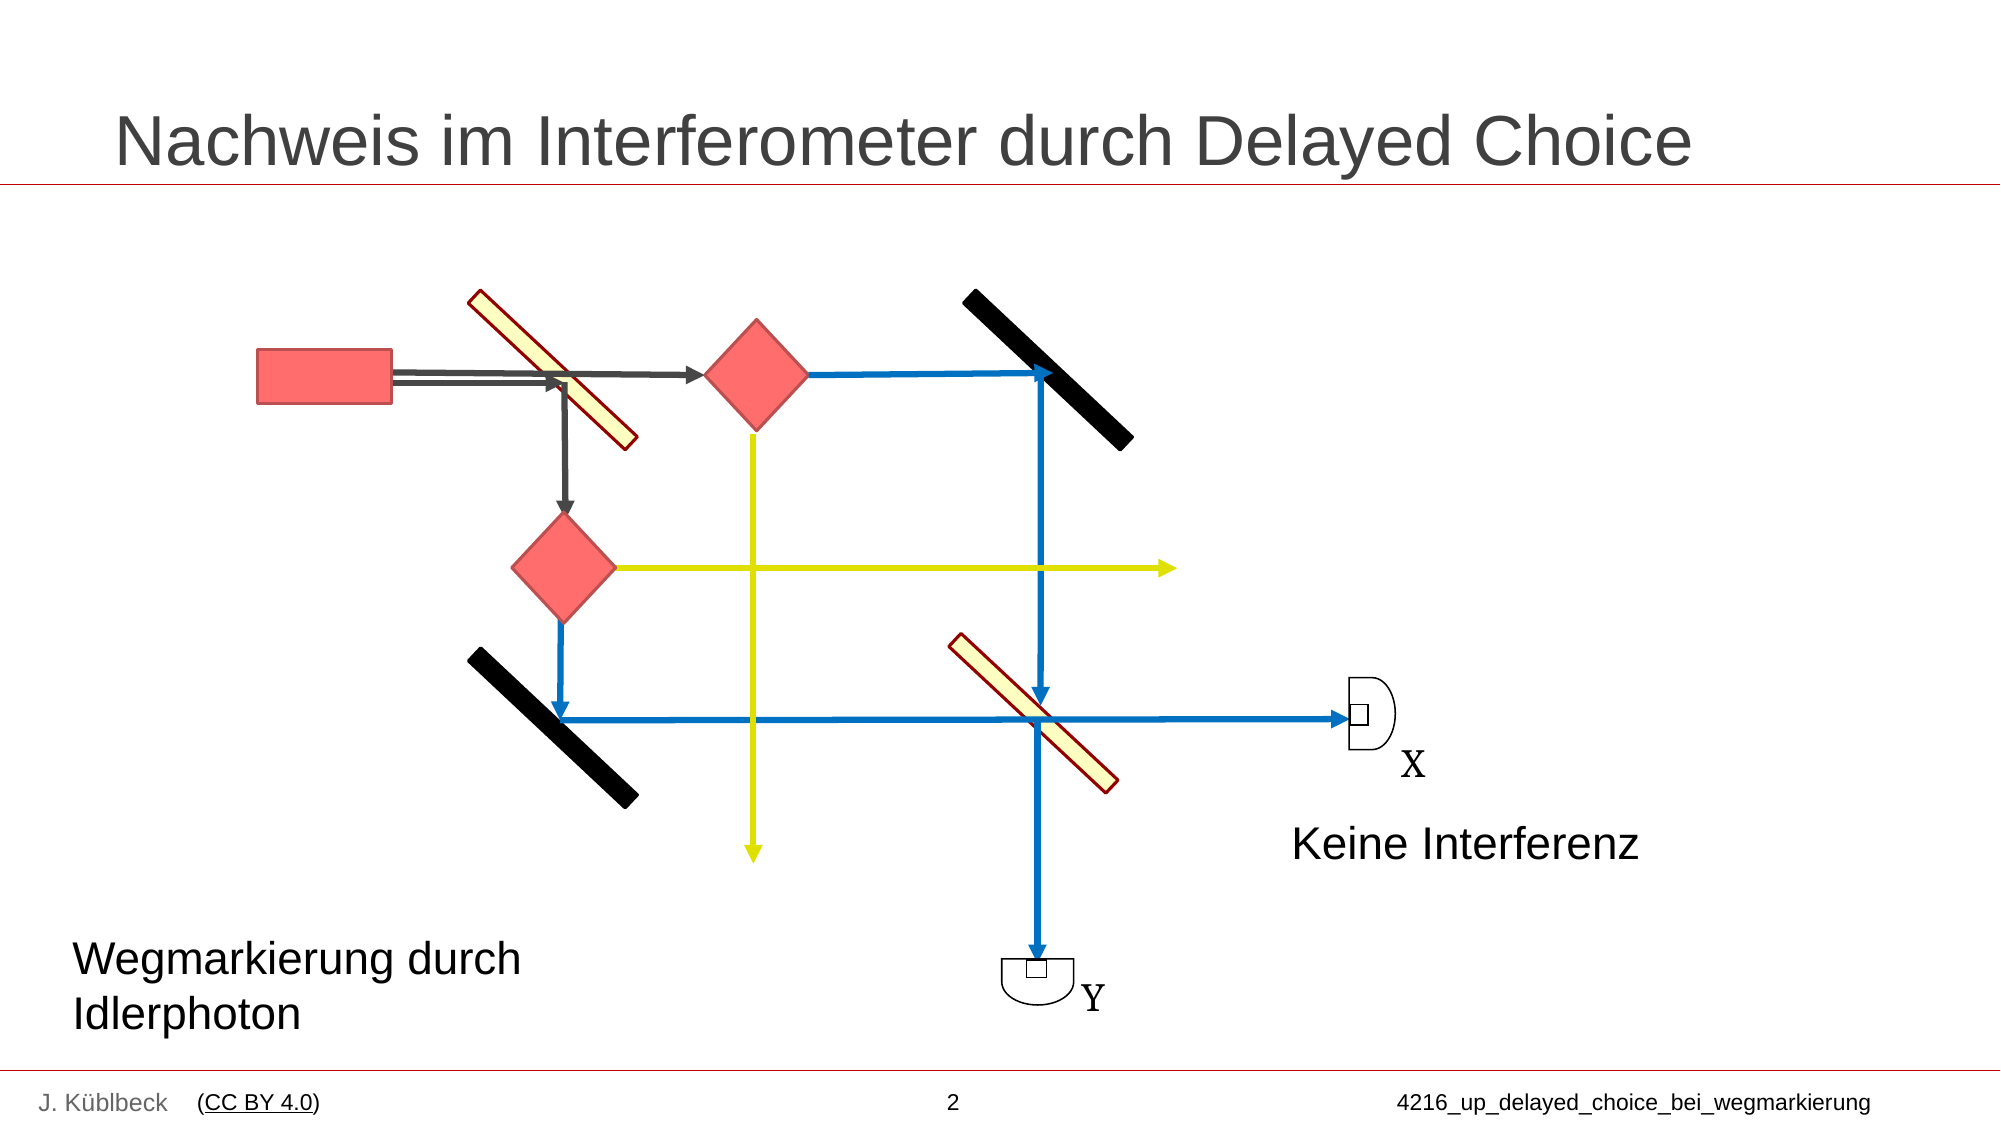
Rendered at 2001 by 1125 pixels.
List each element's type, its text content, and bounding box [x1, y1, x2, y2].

text_box [1349, 677, 1396, 745]
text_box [1039, 384, 1043, 566]
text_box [558, 618, 562, 722]
title Nachweis im Interferometer durch Delayed Choice [99, 90, 1900, 185]
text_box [759, 718, 1351, 722]
text_box [1043, 732, 1120, 795]
text_box Keine Interferenz [1258, 745, 1936, 906]
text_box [808, 372, 1054, 376]
text_box [571, 385, 639, 451]
text_box [1350, 704, 1368, 725]
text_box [361, 371, 705, 376]
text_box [1014, 945, 1061, 1019]
text_box [467, 288, 568, 369]
text_box [706, 317, 807, 433]
text_box X [1386, 733, 1441, 745]
text_box [467, 646, 639, 810]
text_box [256, 348, 393, 405]
text_box [1043, 711, 1052, 716]
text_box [566, 718, 747, 722]
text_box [1039, 578, 1043, 707]
text_box [947, 632, 1039, 716]
text_box [510, 516, 617, 624]
text_box Y [1066, 967, 1120, 1027]
text_box [962, 288, 1135, 452]
text_box Wegmarkierung durch Idlerphoton [39, 254, 1532, 1063]
